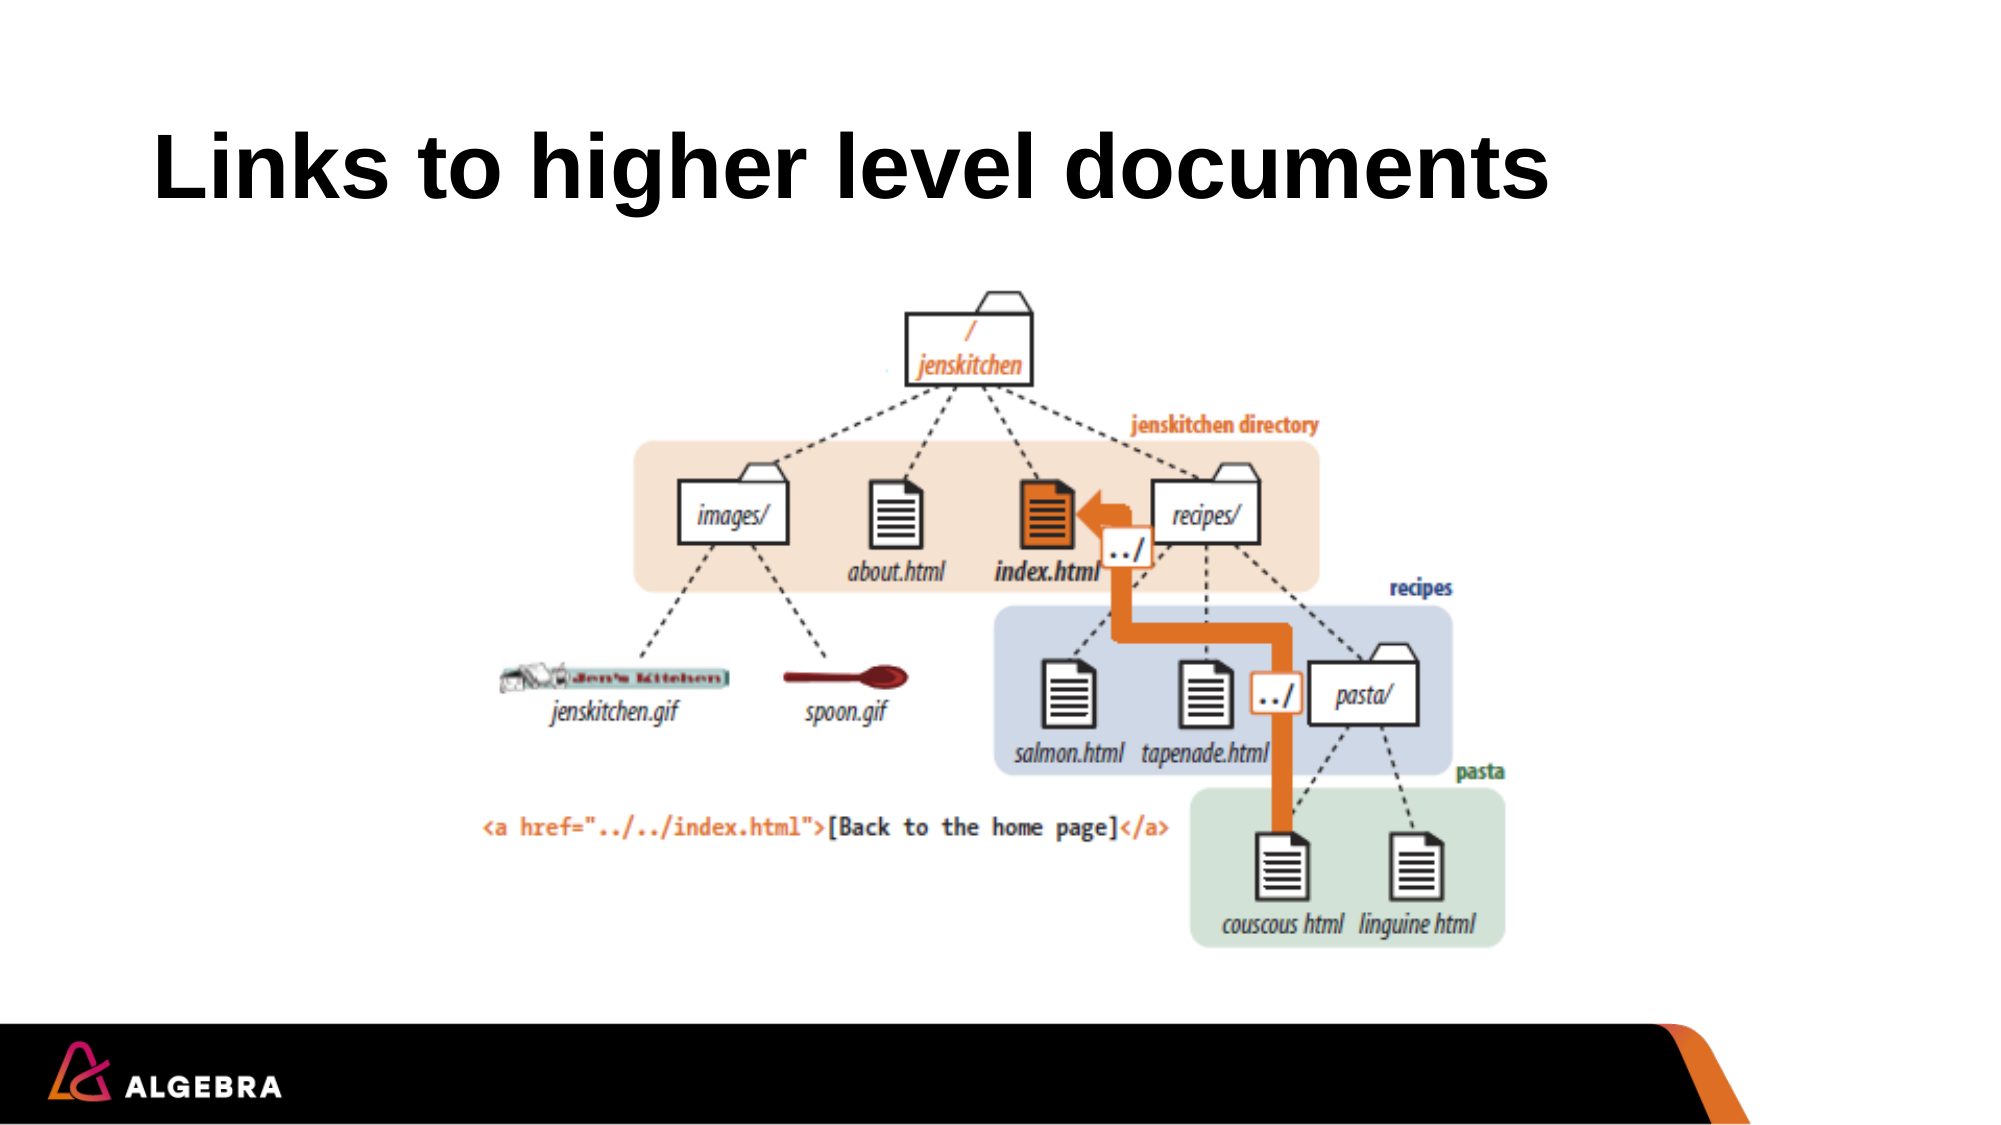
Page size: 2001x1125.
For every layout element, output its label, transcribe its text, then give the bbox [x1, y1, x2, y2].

picture [467, 277, 1533, 959]
picture [0, 1023, 1958, 1125]
title Links to higher level documents [137, 59, 1863, 278]
